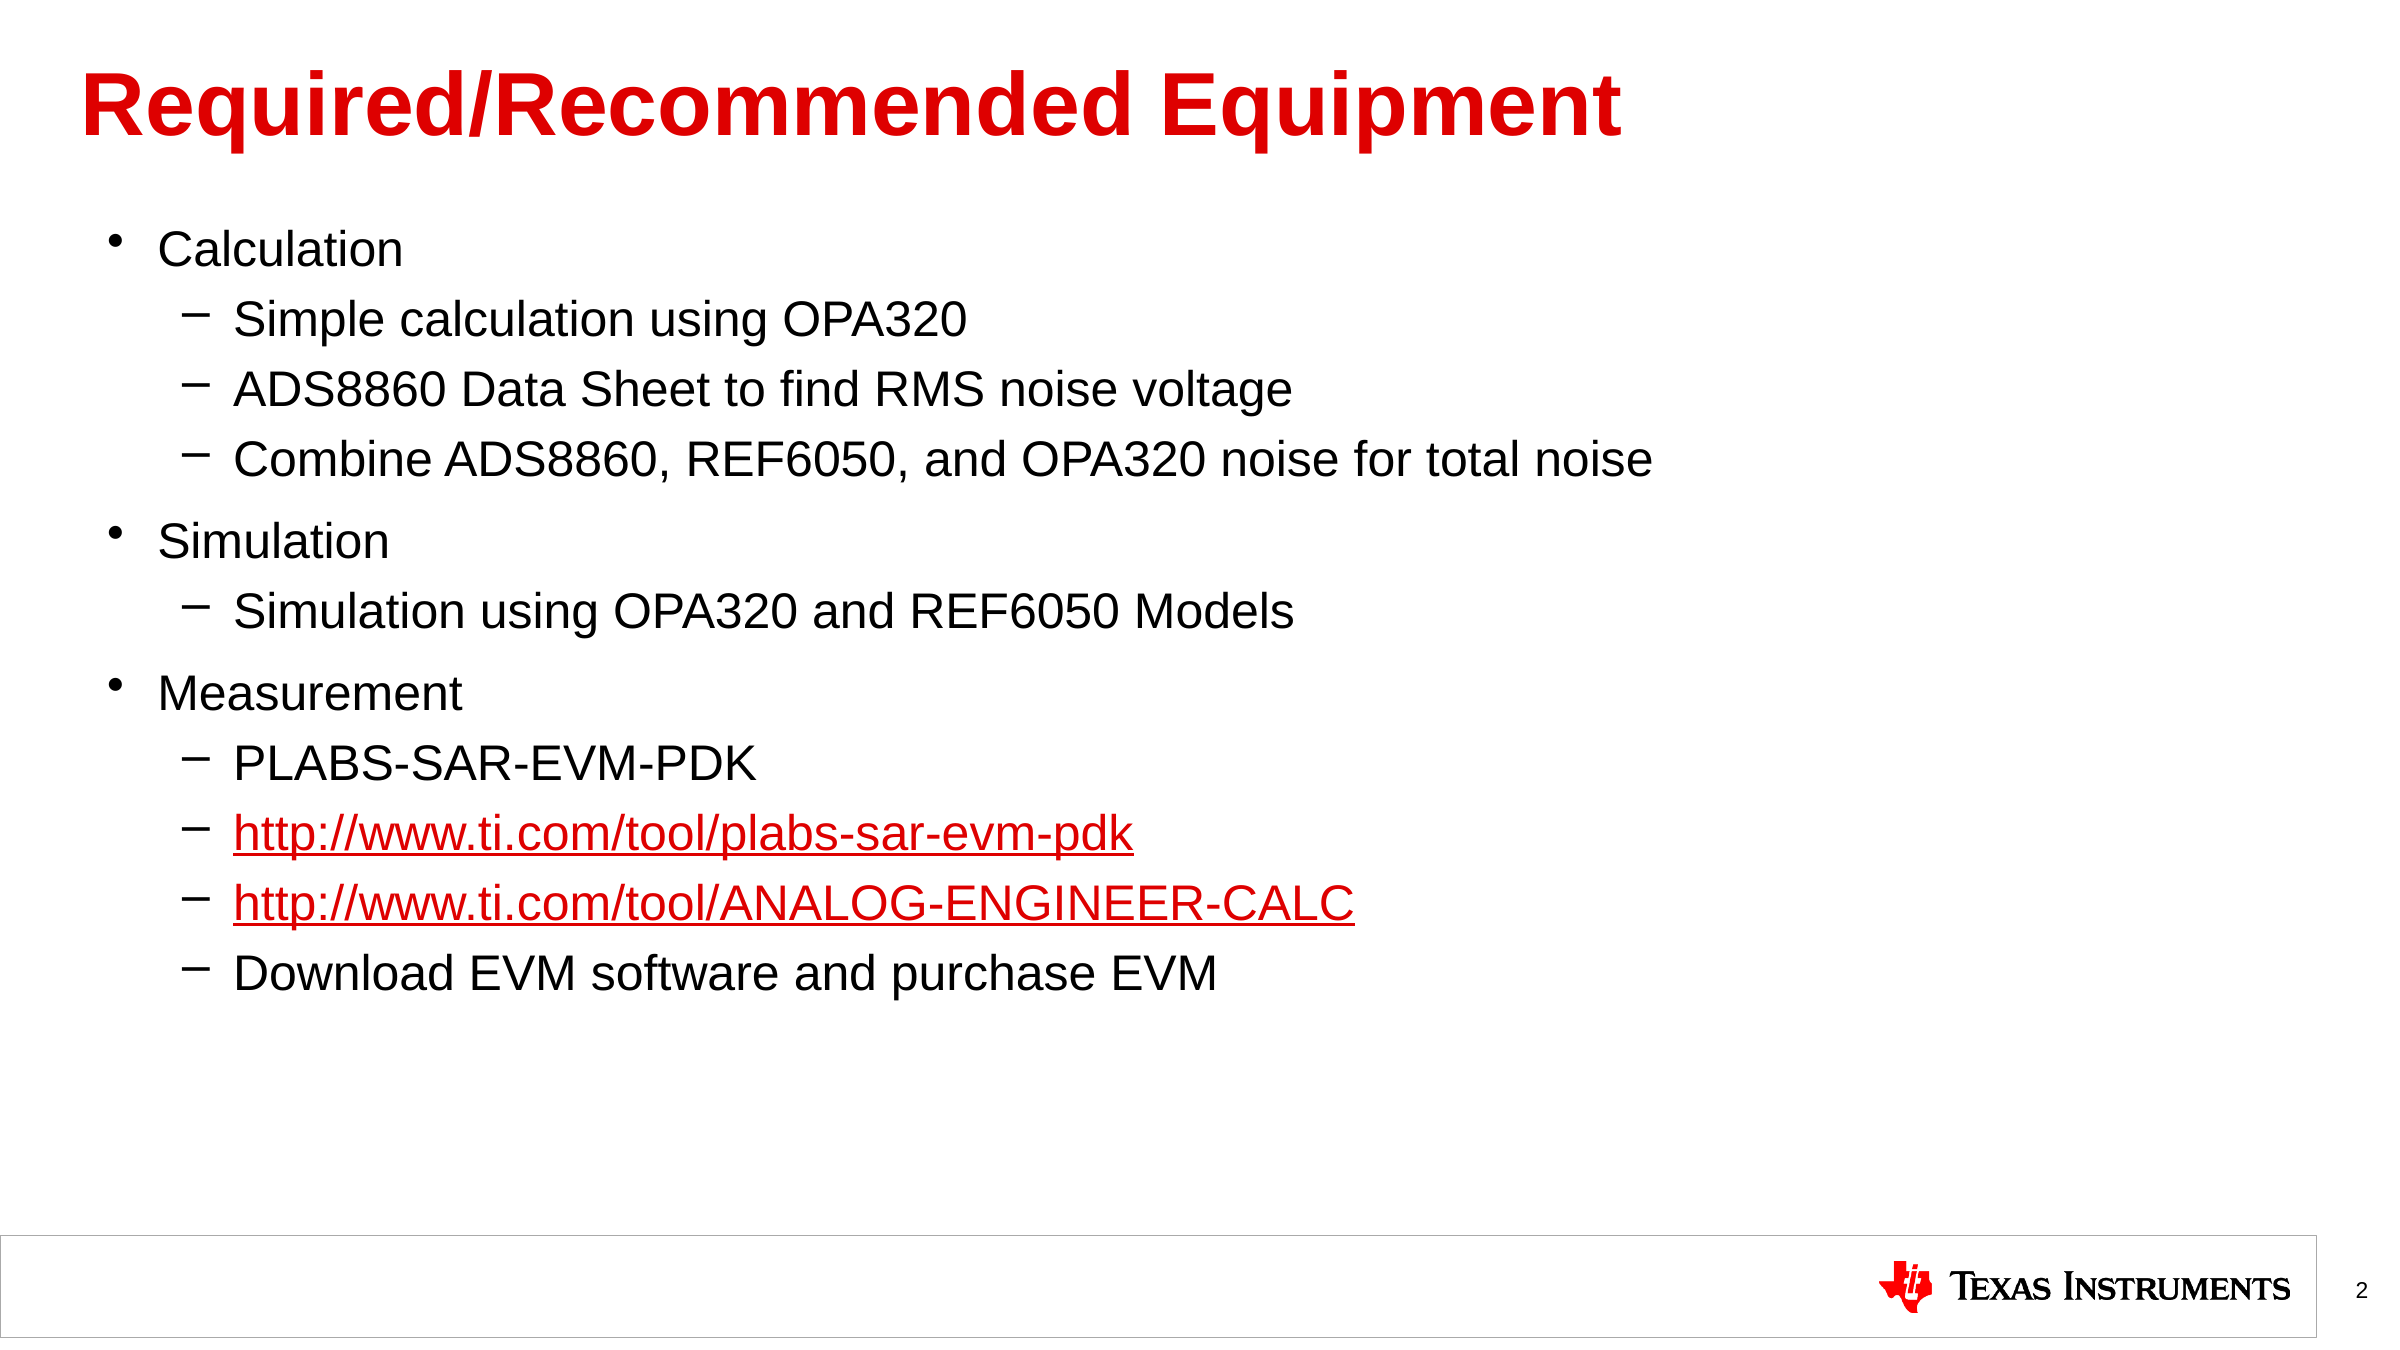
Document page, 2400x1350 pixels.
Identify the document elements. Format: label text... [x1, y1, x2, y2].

title Required/Recommended Equipment [60, 27, 2282, 189]
slide_number 2 [1828, 1265, 2389, 1307]
picture [1879, 1307, 2290, 1313]
picture [1879, 1261, 2290, 1265]
list Calculation Simple calculation using OPA320 ADS8860 Data Sheet to find RMS noise voltage Combine ADS8860, REF6050, and OPA320 noise for total noise Simulation Simulation using OPA320 and REF6050 Models Measurement PLABS-SAR-EVM-PDK http://www.ti.com/tool/plabs-sar-evm-pdk http://www.ti.com/tool/ANALOG-ENGINEER-CALC Download EVM software and purchase EVM [87, 206, 2311, 1181]
